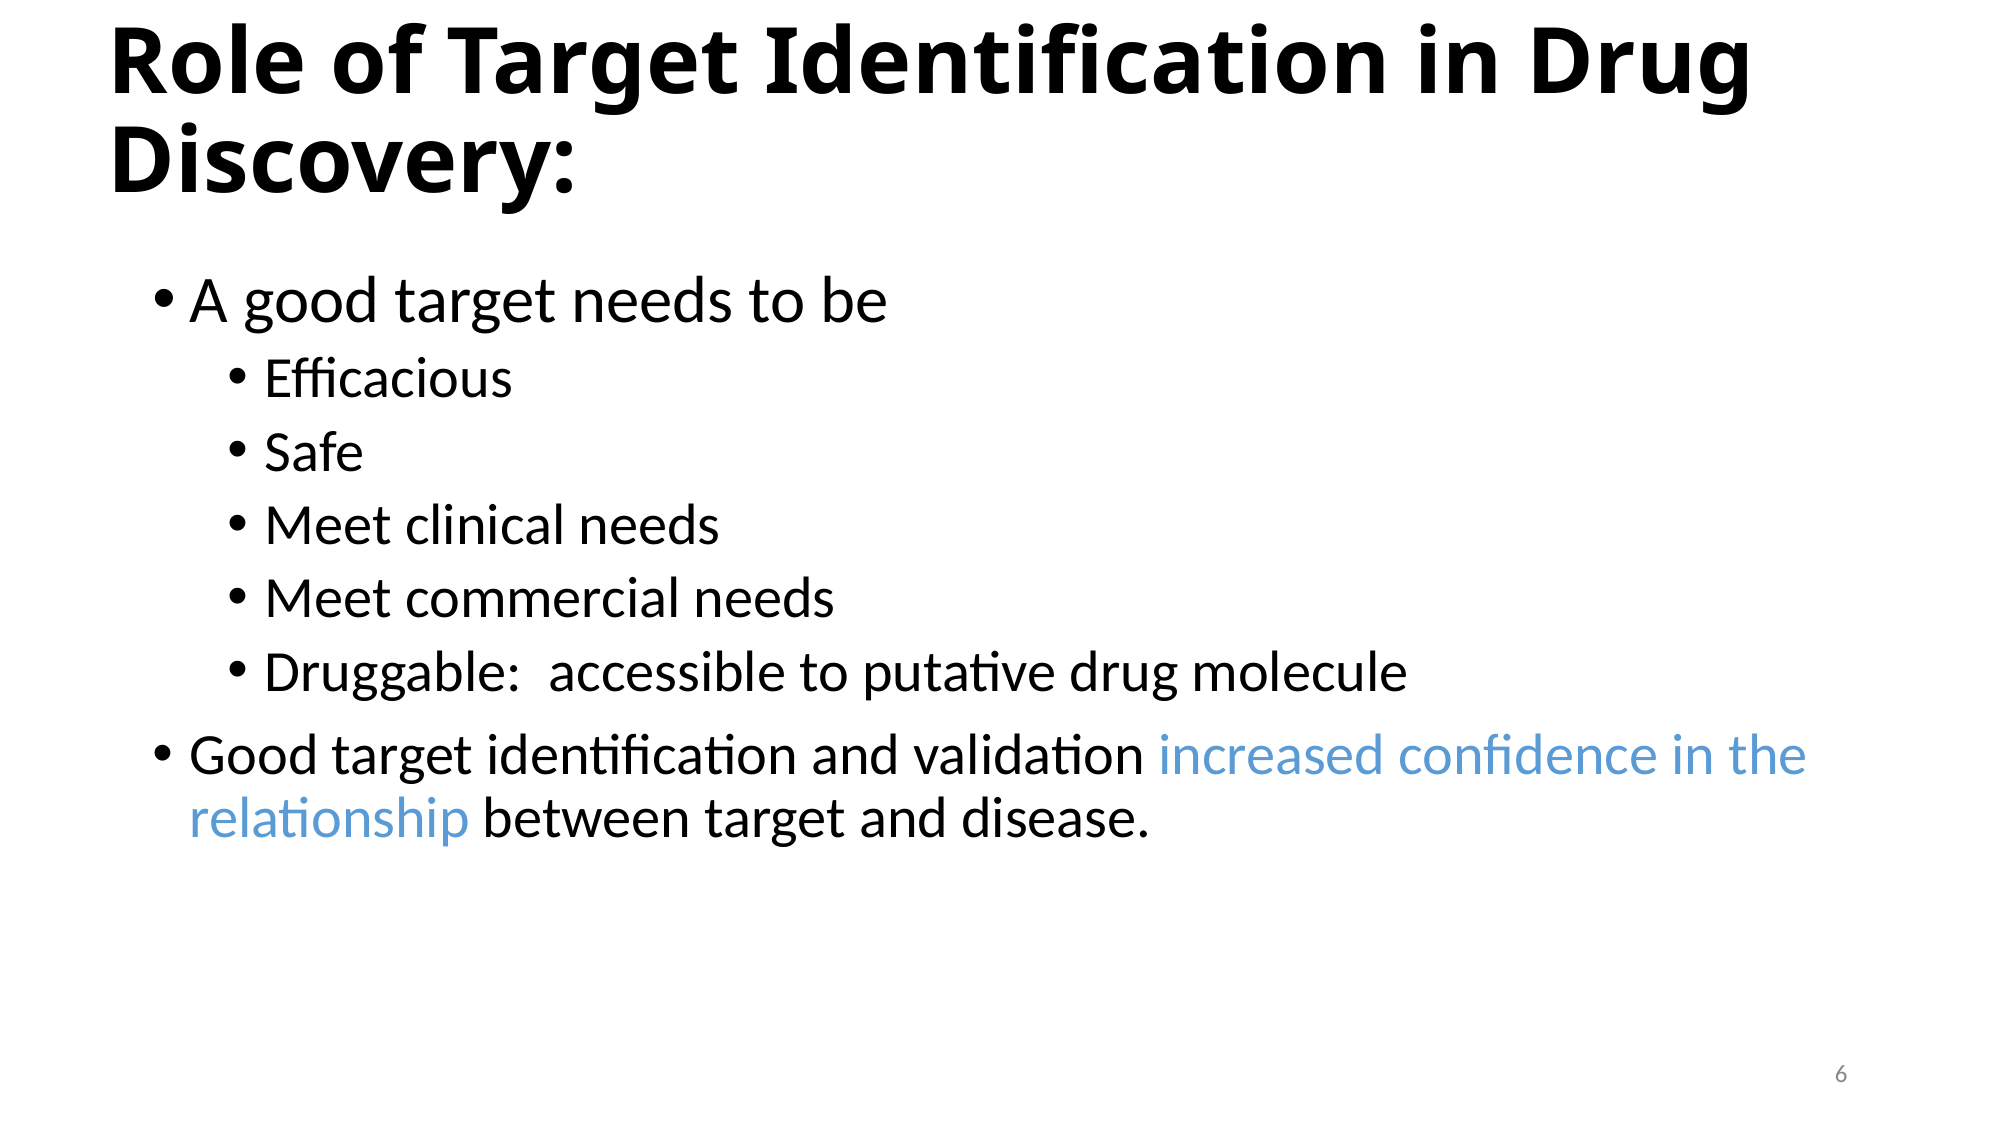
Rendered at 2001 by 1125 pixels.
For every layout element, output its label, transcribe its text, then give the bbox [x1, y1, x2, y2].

list A good target needs to be Efficacious Safe Meet clinical needs Meet commercial needs Druggable: accessible to putative drug molecule Good target identification and validation increased confidence in the relationship between target and disease. [137, 257, 1863, 1014]
slide_number 6 [1412, 1042, 1863, 1103]
title Role of Target Identification in Drug Discovery: [92, 59, 1863, 278]
